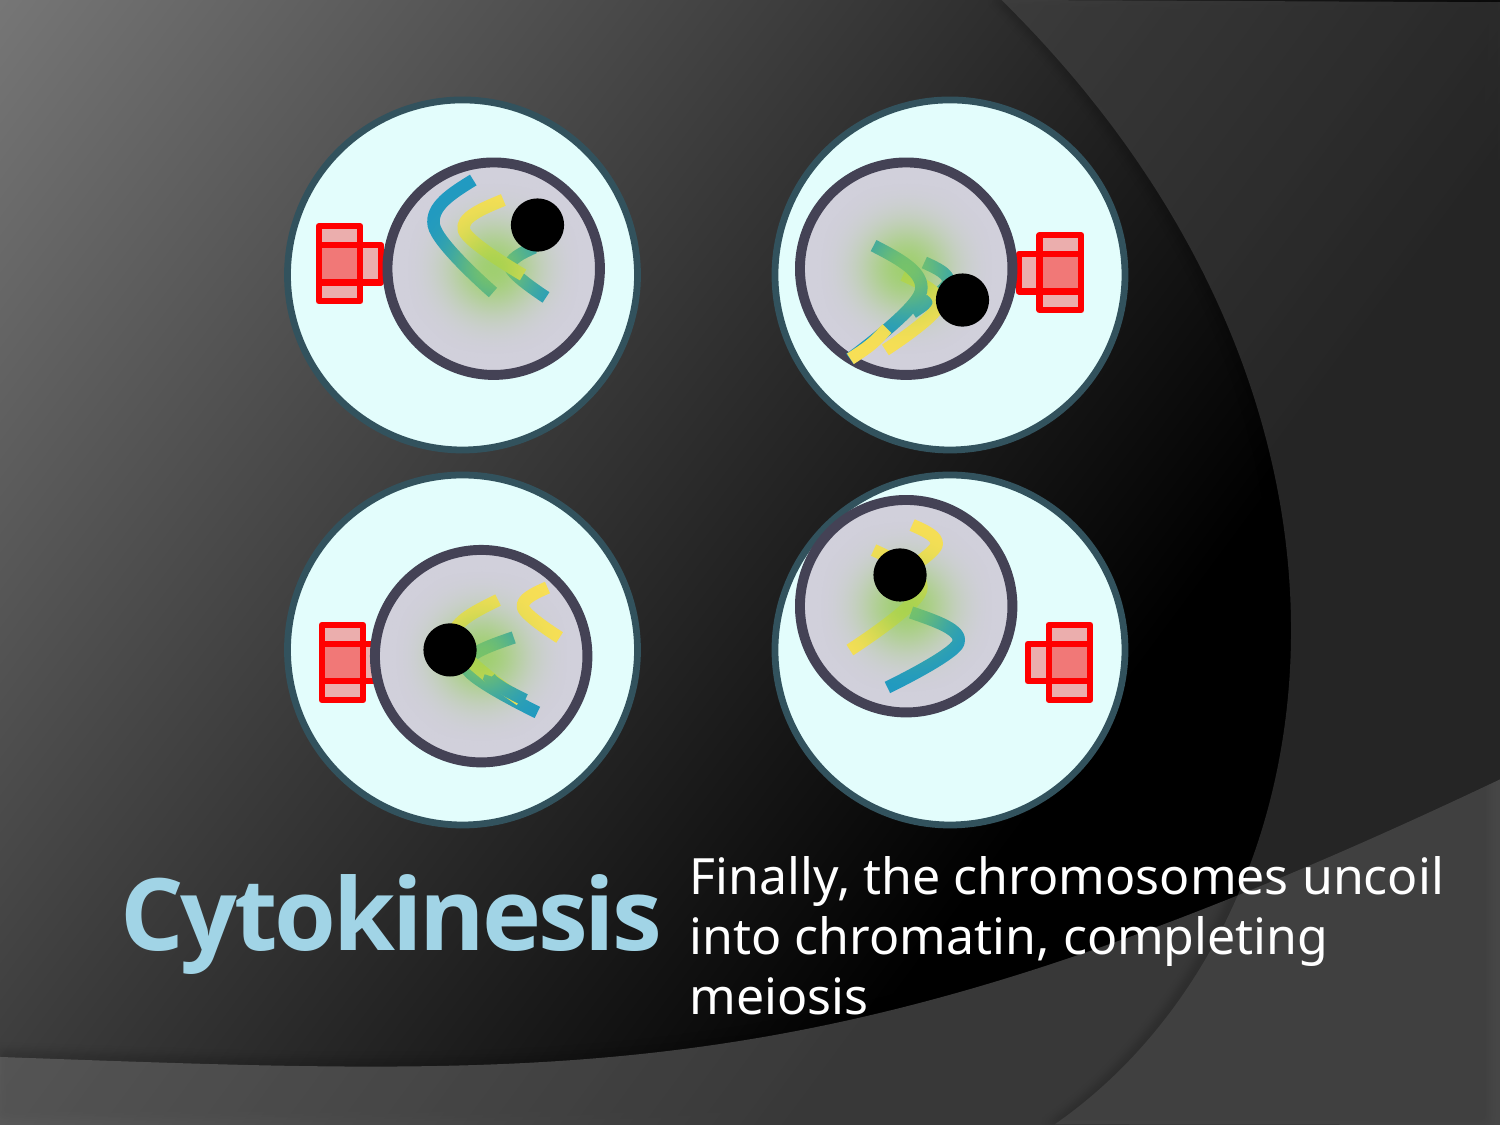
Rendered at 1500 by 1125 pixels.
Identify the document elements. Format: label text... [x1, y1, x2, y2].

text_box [774, 99, 1126, 451]
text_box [287, 99, 638, 451]
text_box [774, 474, 1126, 826]
text_box Finally, the chromosomes uncoil into chromatin, completing meiosis [675, 837, 1463, 1033]
title Cytokinesis [112, 849, 675, 988]
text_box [287, 474, 638, 826]
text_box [430, 179, 963, 713]
